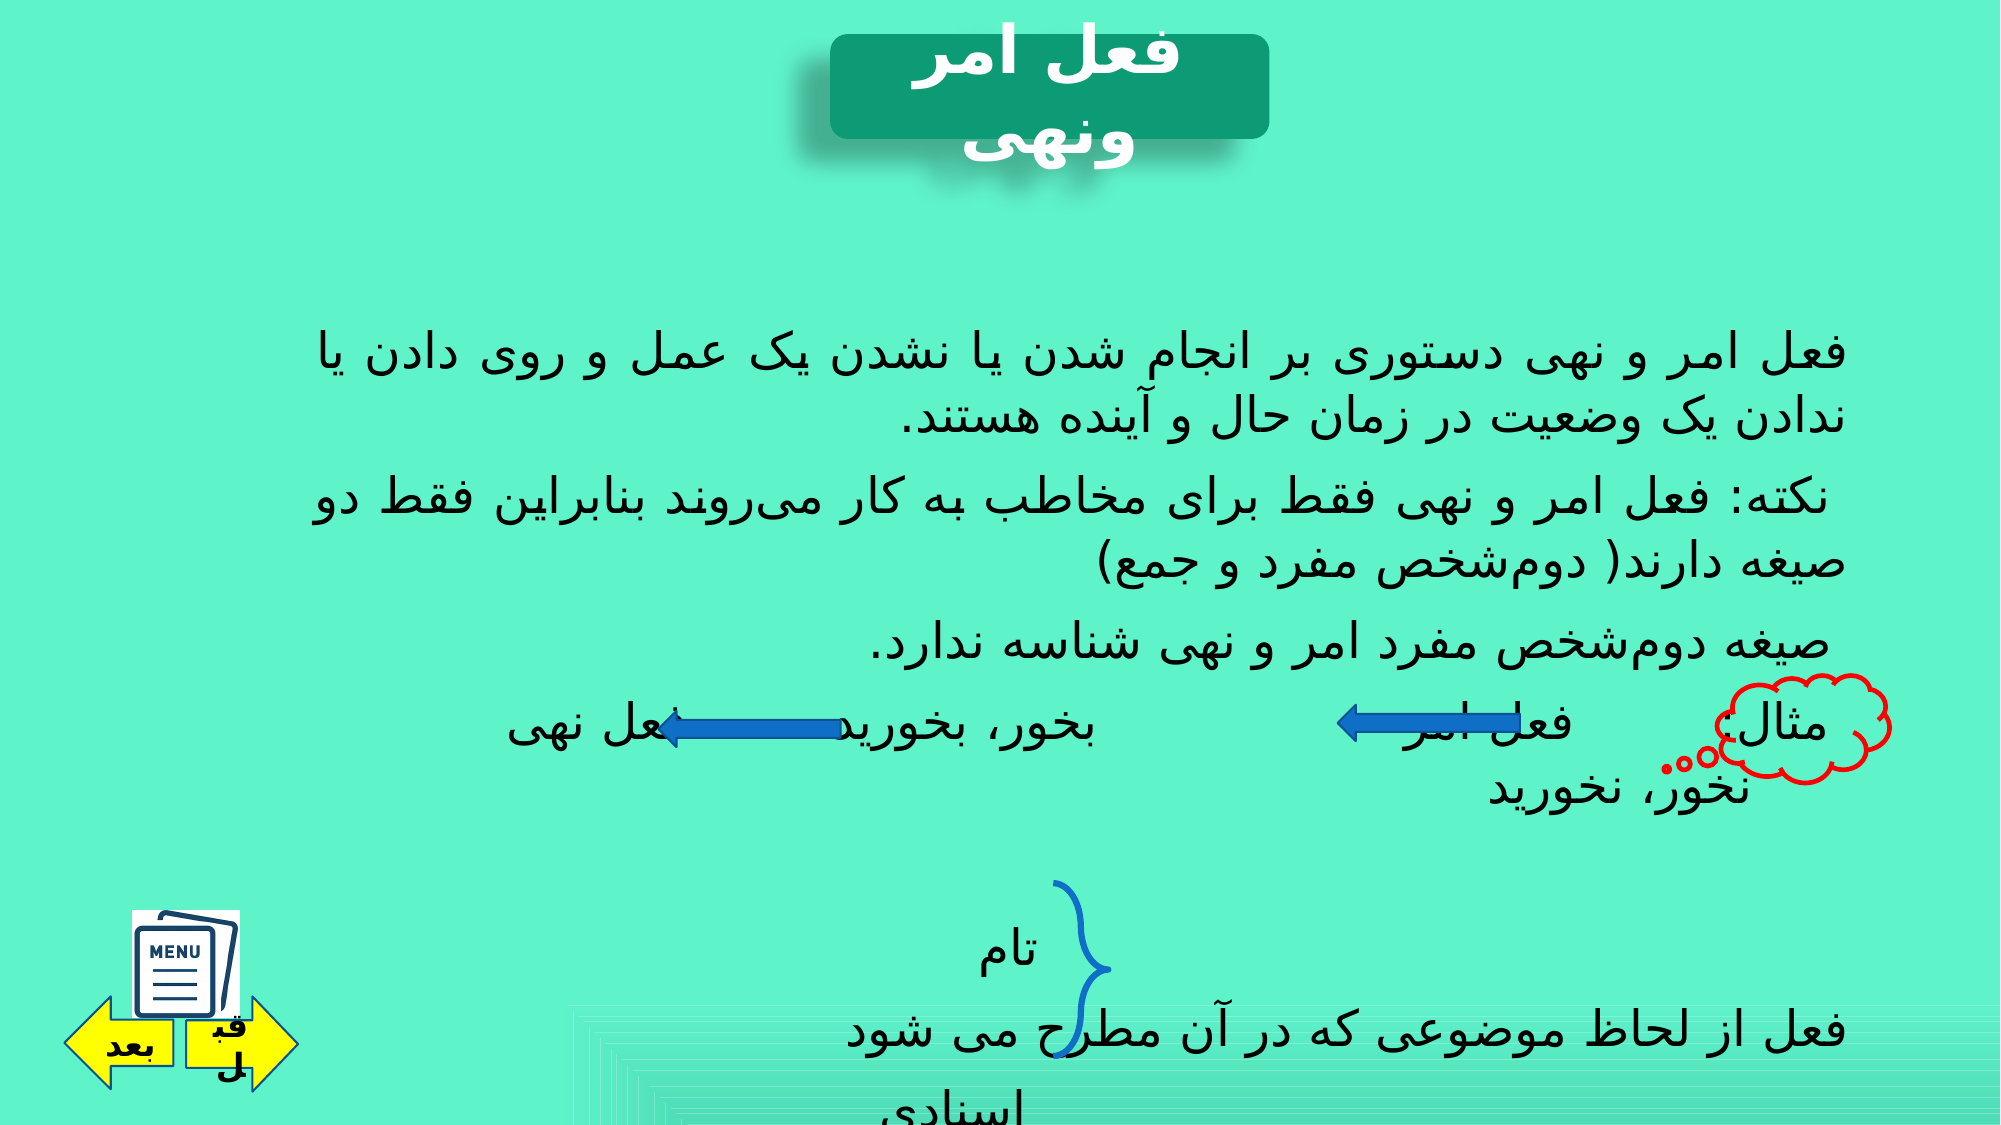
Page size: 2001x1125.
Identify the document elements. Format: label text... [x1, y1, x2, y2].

text_box [1336, 703, 1521, 742]
text_box [1053, 882, 1110, 1057]
text_box [1715, 674, 1891, 785]
text_box [1677, 757, 1692, 771]
text_box فعل امر و نهی دستوری بر انجام شدن یا نشدن یک عمل و روی دادن یا ندادن یک وضعیت در زمان حال و آینده هستند. نکته: فعل امر و نهی فقط برای مخاطب به کار می‌روند بنابراین فقط دو صیغه دارند( دوم‌شخص مفرد و جمع) صیغه دوم‌شخص مفرد امر و نهی شناسه ندارد. مثال: فعل امر بخور، بخورید فعل نهی نخور، نخورید تام فعل از لحاظ موضوعی که در آن مطرح می شود اسنادی [298, 230, 1864, 1125]
text_box بعد [63, 995, 175, 1091]
text_box فعل امر ونهی [829, 32, 1271, 140]
text_box [1662, 765, 1671, 774]
text_box قبل [185, 995, 299, 1093]
text_box [657, 709, 842, 749]
text_box [1697, 747, 1718, 768]
picture [132, 910, 240, 1018]
